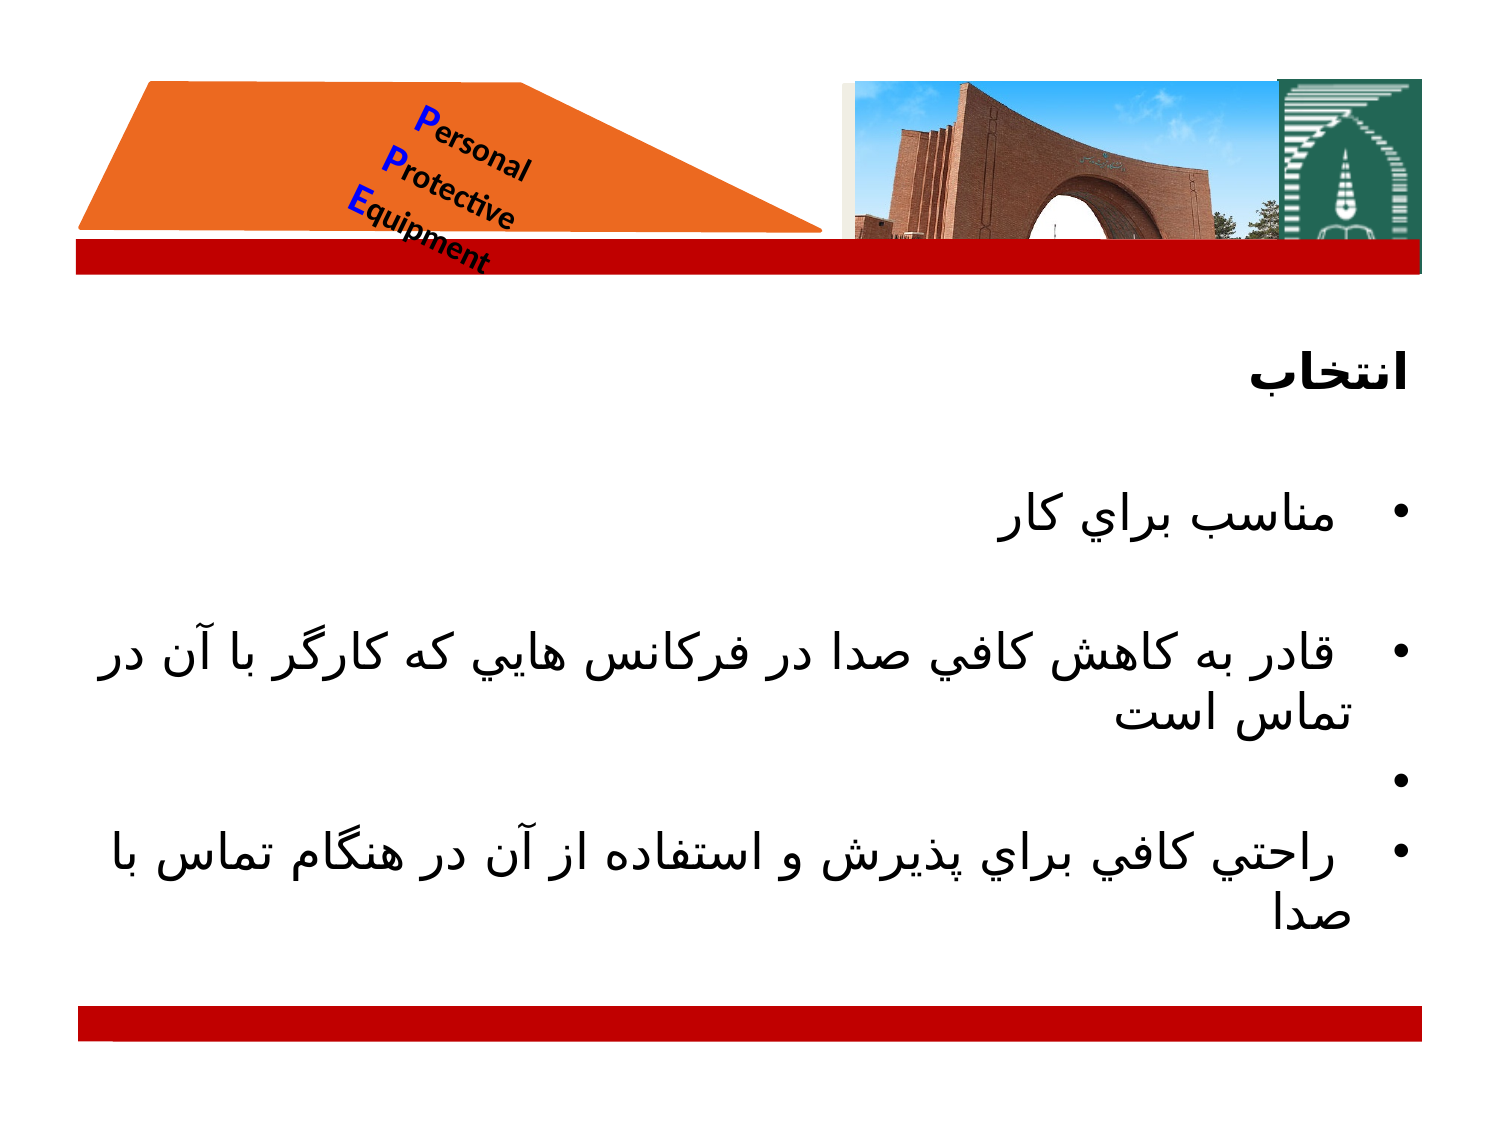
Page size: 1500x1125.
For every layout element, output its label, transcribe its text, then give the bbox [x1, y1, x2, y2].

picture [855, 79, 1422, 262]
list انتخاب مناسب براي كار قادر به كاهش كافي صدا در فركانس هايي كه كارگر با آن در تماس است راحتي كافي براي پذيرش و استفاده از آن در هنگام تماس با صدا [75, 262, 1425, 1005]
